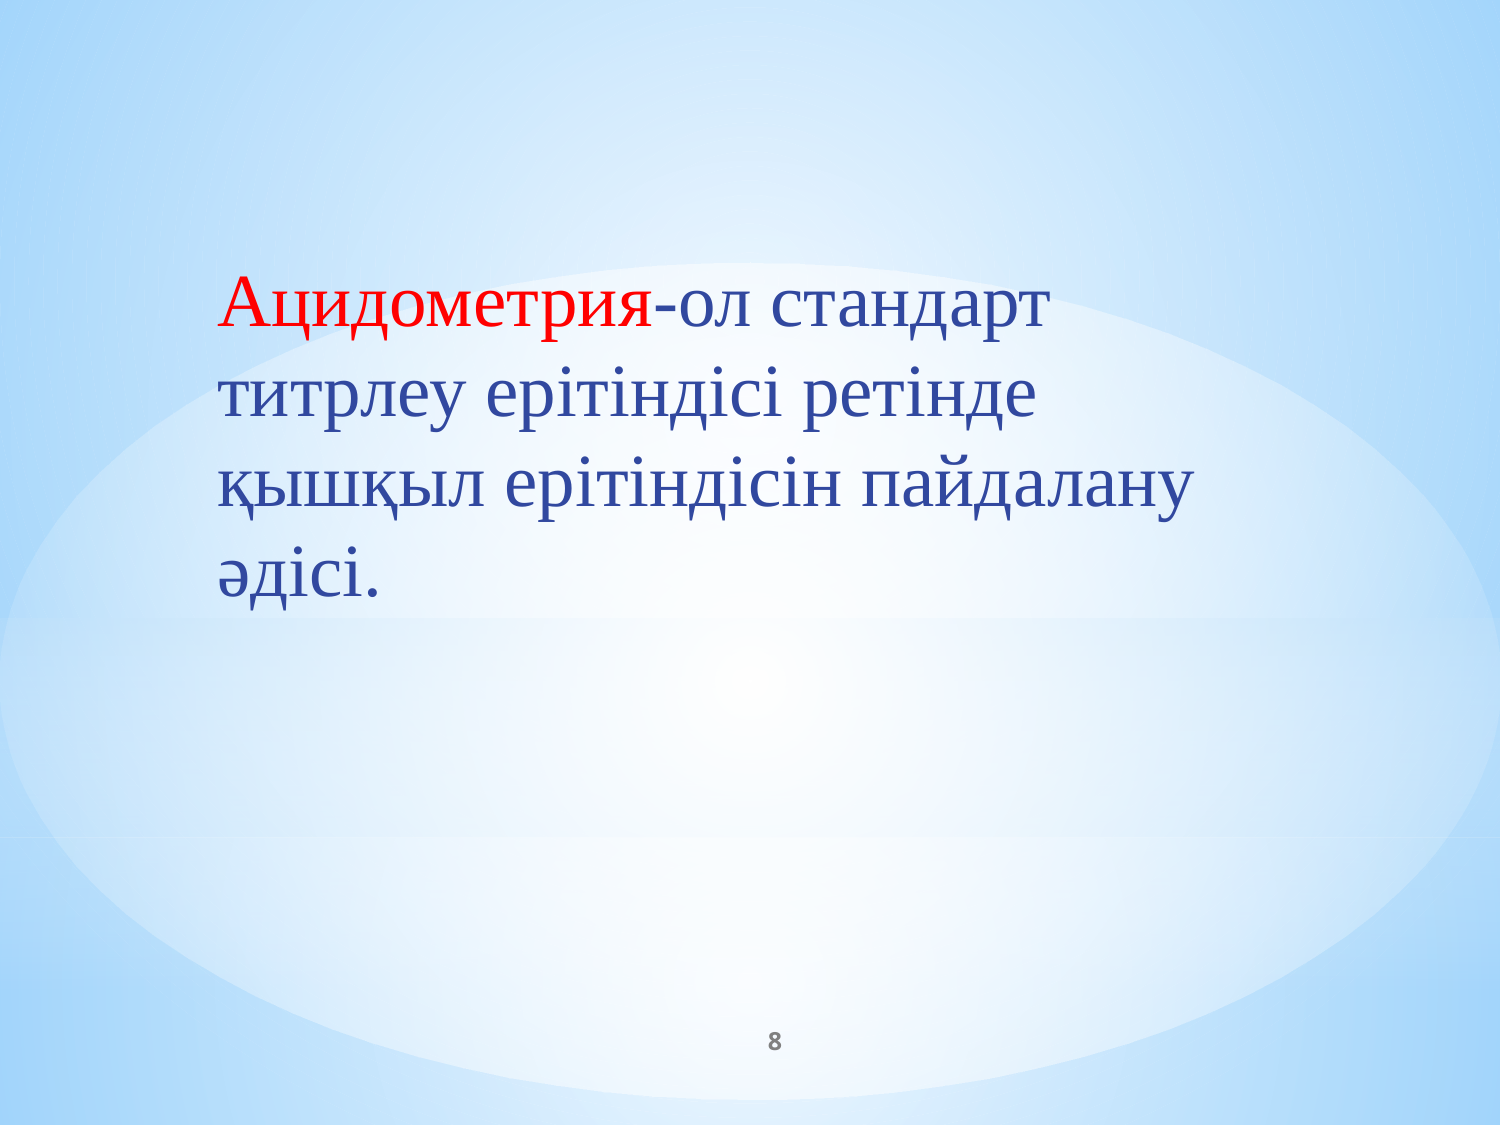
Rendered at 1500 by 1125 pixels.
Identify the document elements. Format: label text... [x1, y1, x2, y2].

list Ацидометрия-ол стандарт титрлеу ерітіндісі ретінде қышқыл ерітіндісін пайдалану әдісі. [194, 243, 1245, 738]
slide_number 8 [624, 1012, 925, 1073]
